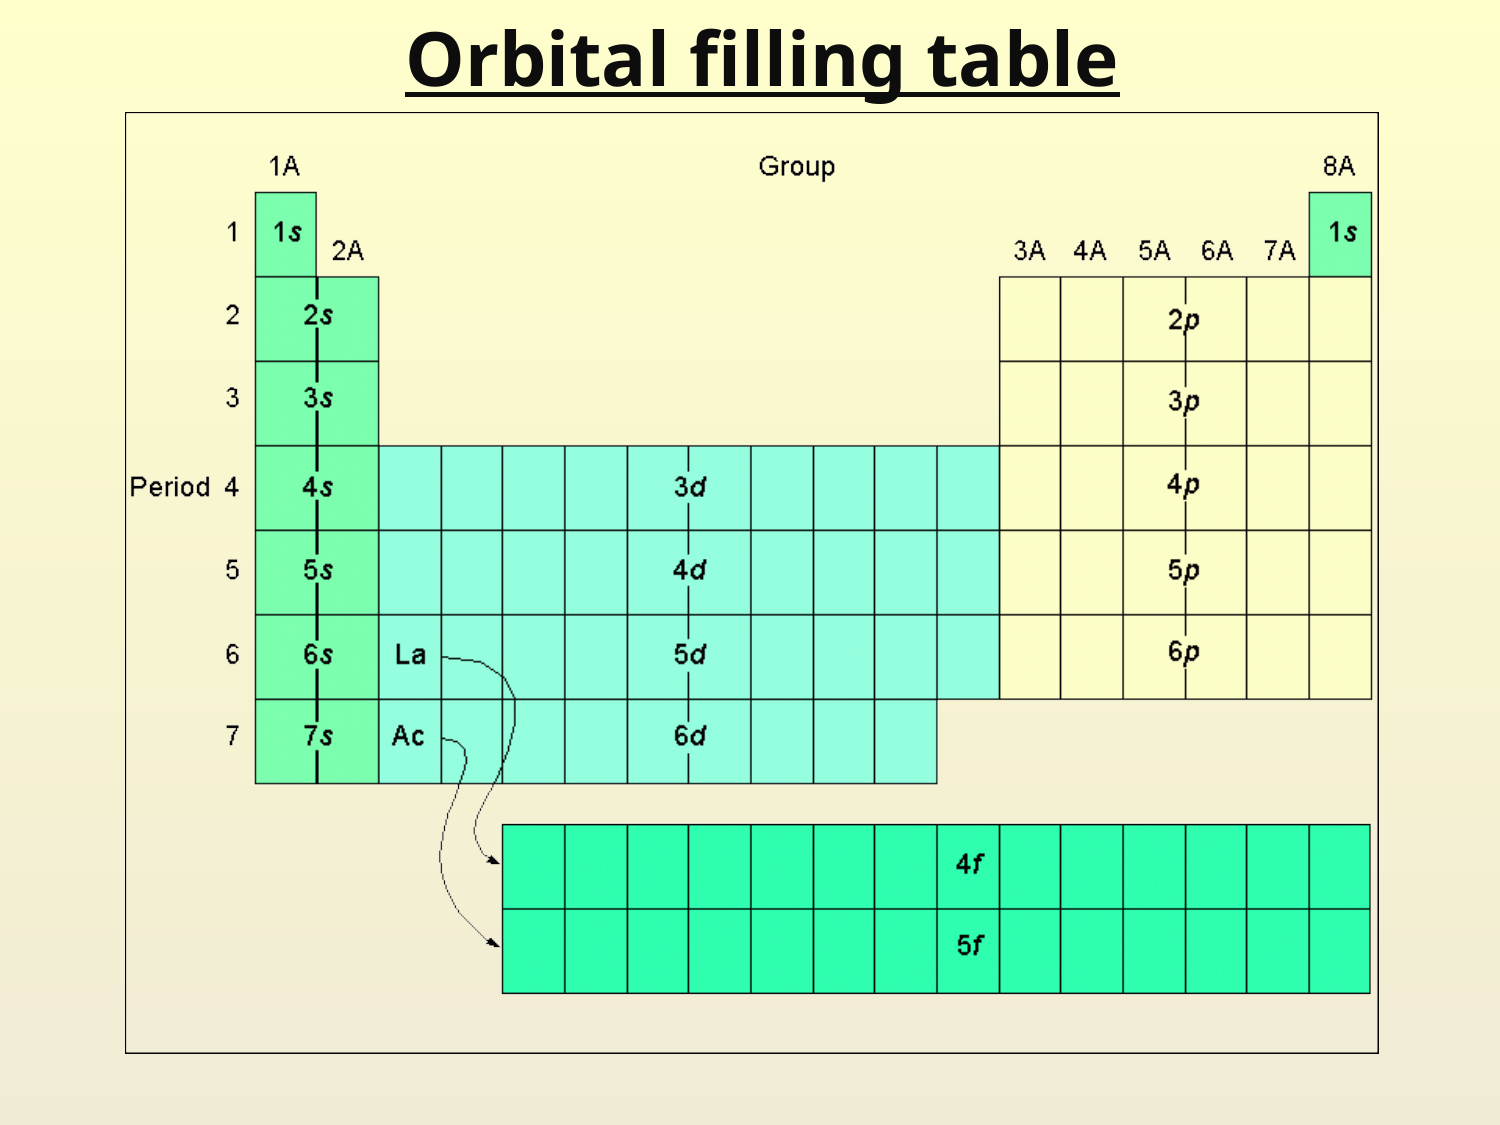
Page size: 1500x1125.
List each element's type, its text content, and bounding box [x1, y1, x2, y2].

picture [124, 112, 1379, 1054]
title Orbital filling table [124, 0, 1401, 113]
